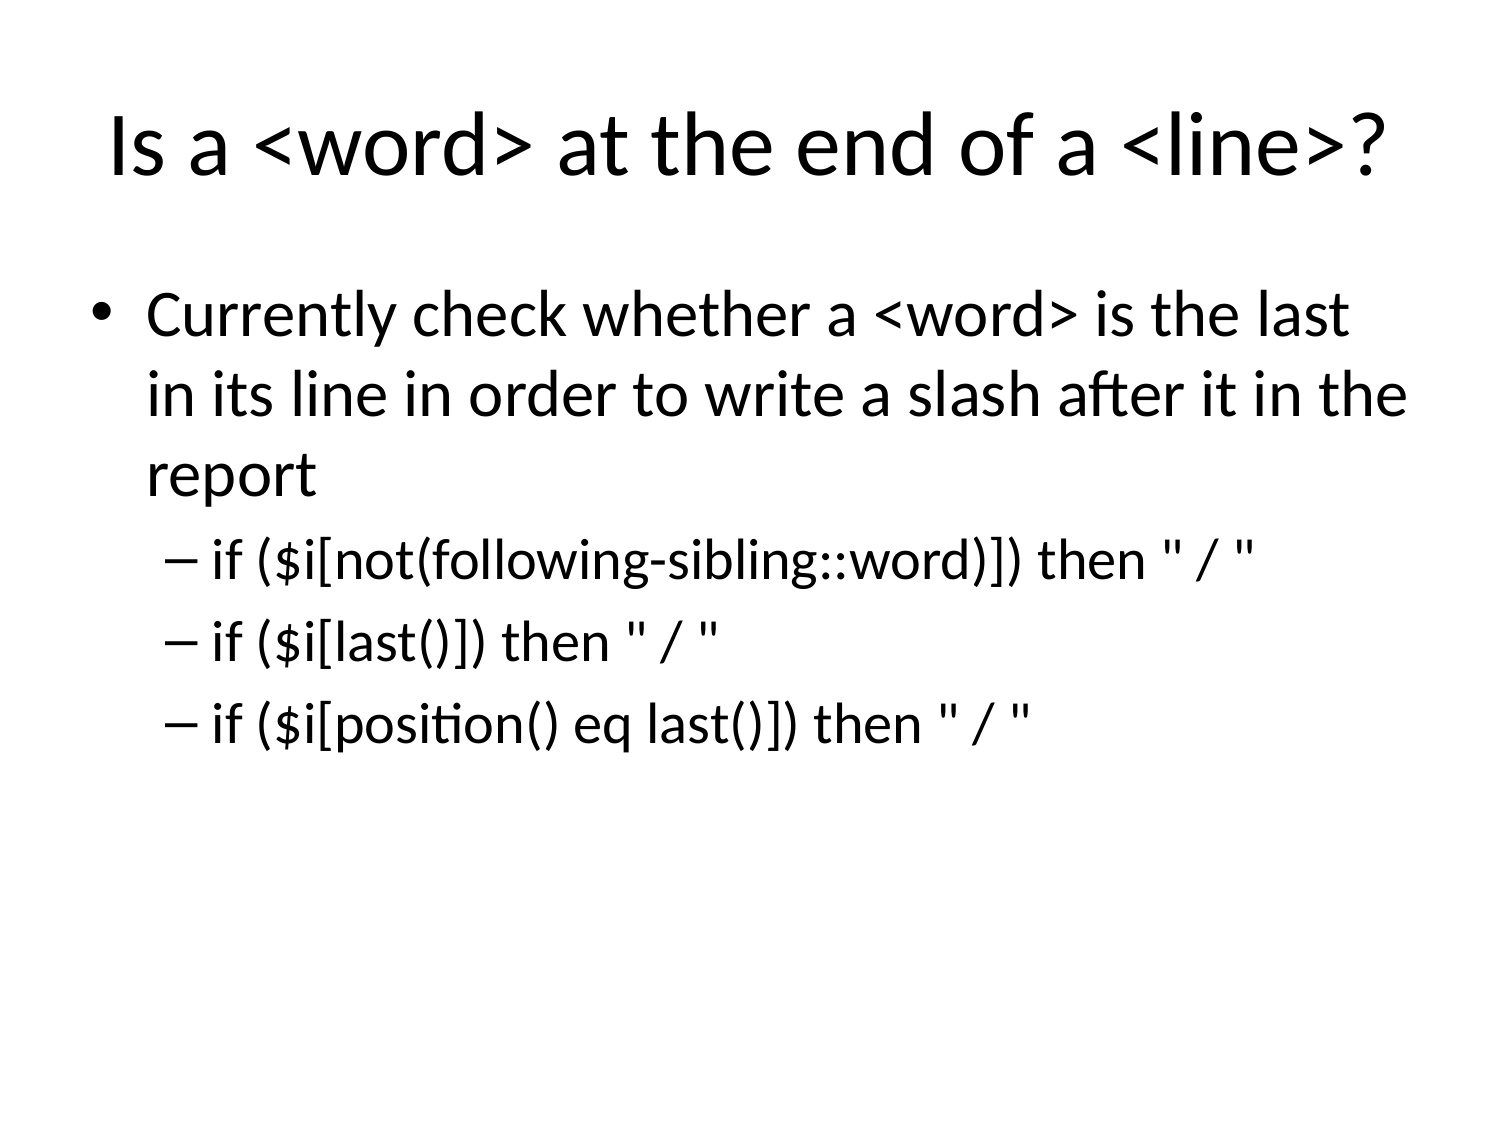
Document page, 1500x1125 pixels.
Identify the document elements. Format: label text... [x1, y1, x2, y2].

list Currently check whether a <word> is the last in its line in order to write a slash after it in the report if ($i[not(following-sibling::word)]) then " / " if ($i[last()]) then " / " if ($i[position() eq last()]) then " / " [75, 262, 1425, 1005]
title Is a <word> at the end of a <line>? [75, 45, 1425, 233]
